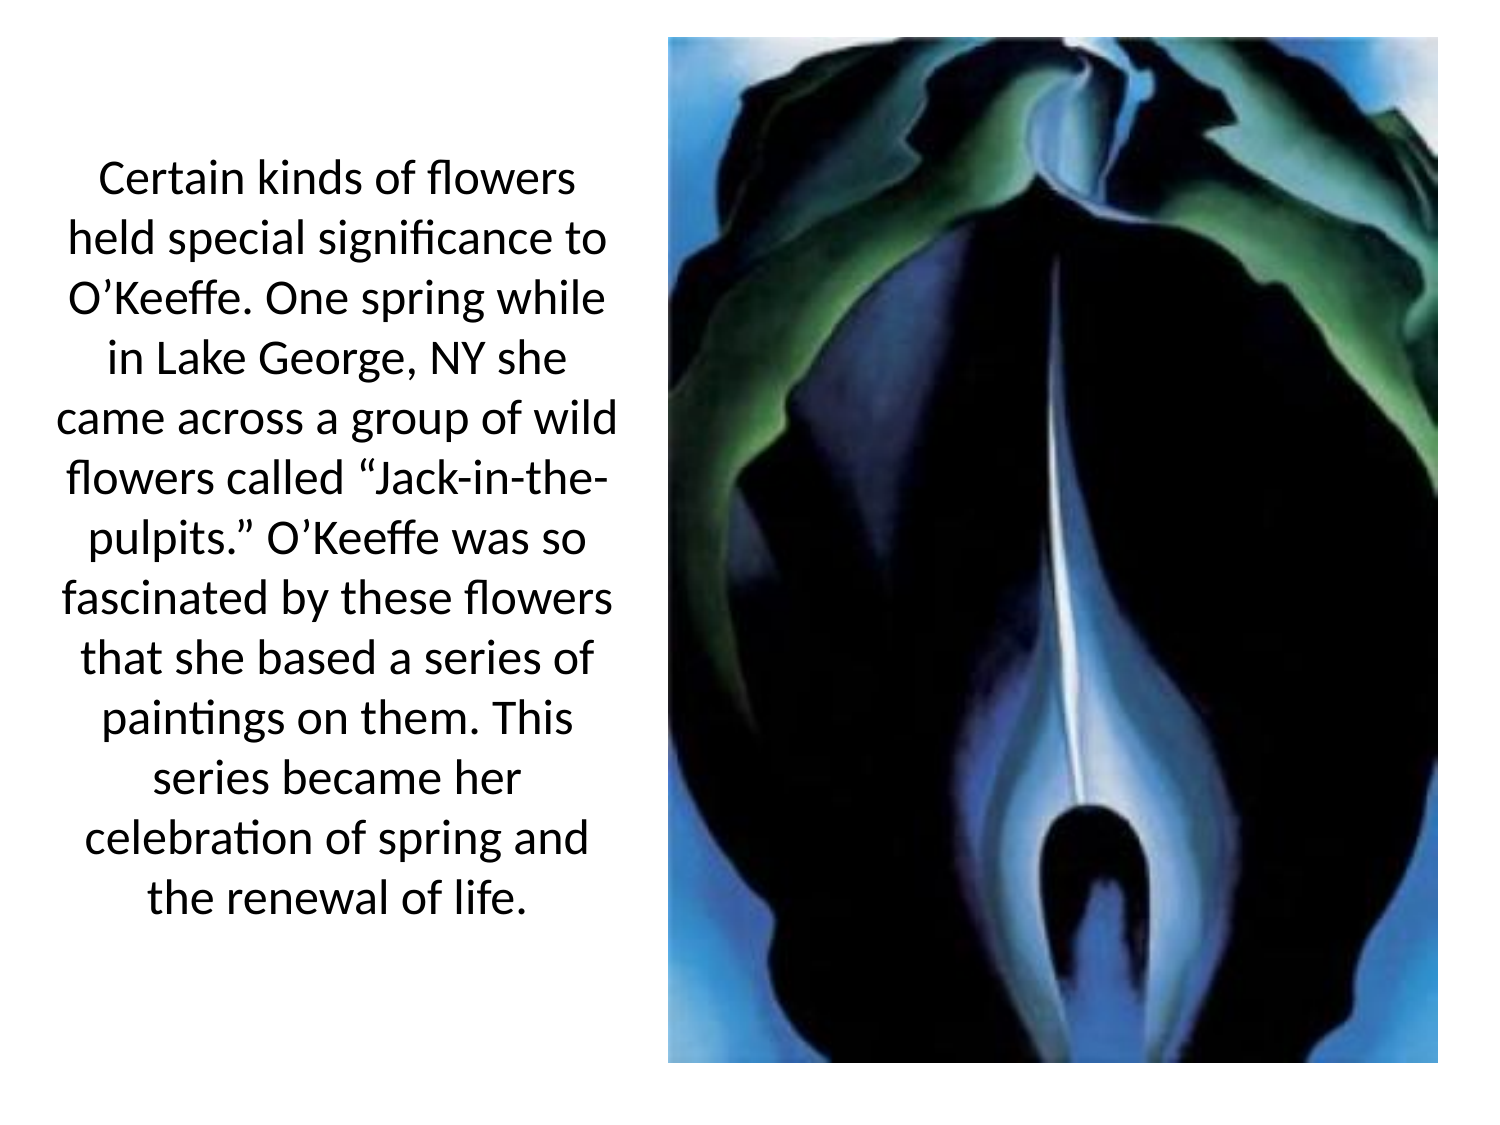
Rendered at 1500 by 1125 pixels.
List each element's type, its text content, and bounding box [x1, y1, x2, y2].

picture [668, 37, 1438, 1063]
text_box Certain kinds of flowers held special significance to O’Keeffe. One spring while in Lake George, NY she came across a group of wild flowers called “Jack-in-the-pulpits.” O’Keeffe was so fascinated by these flowers that she based a series of paintings on them. This series became her celebration of spring and the renewal of life. [37, 137, 638, 933]
